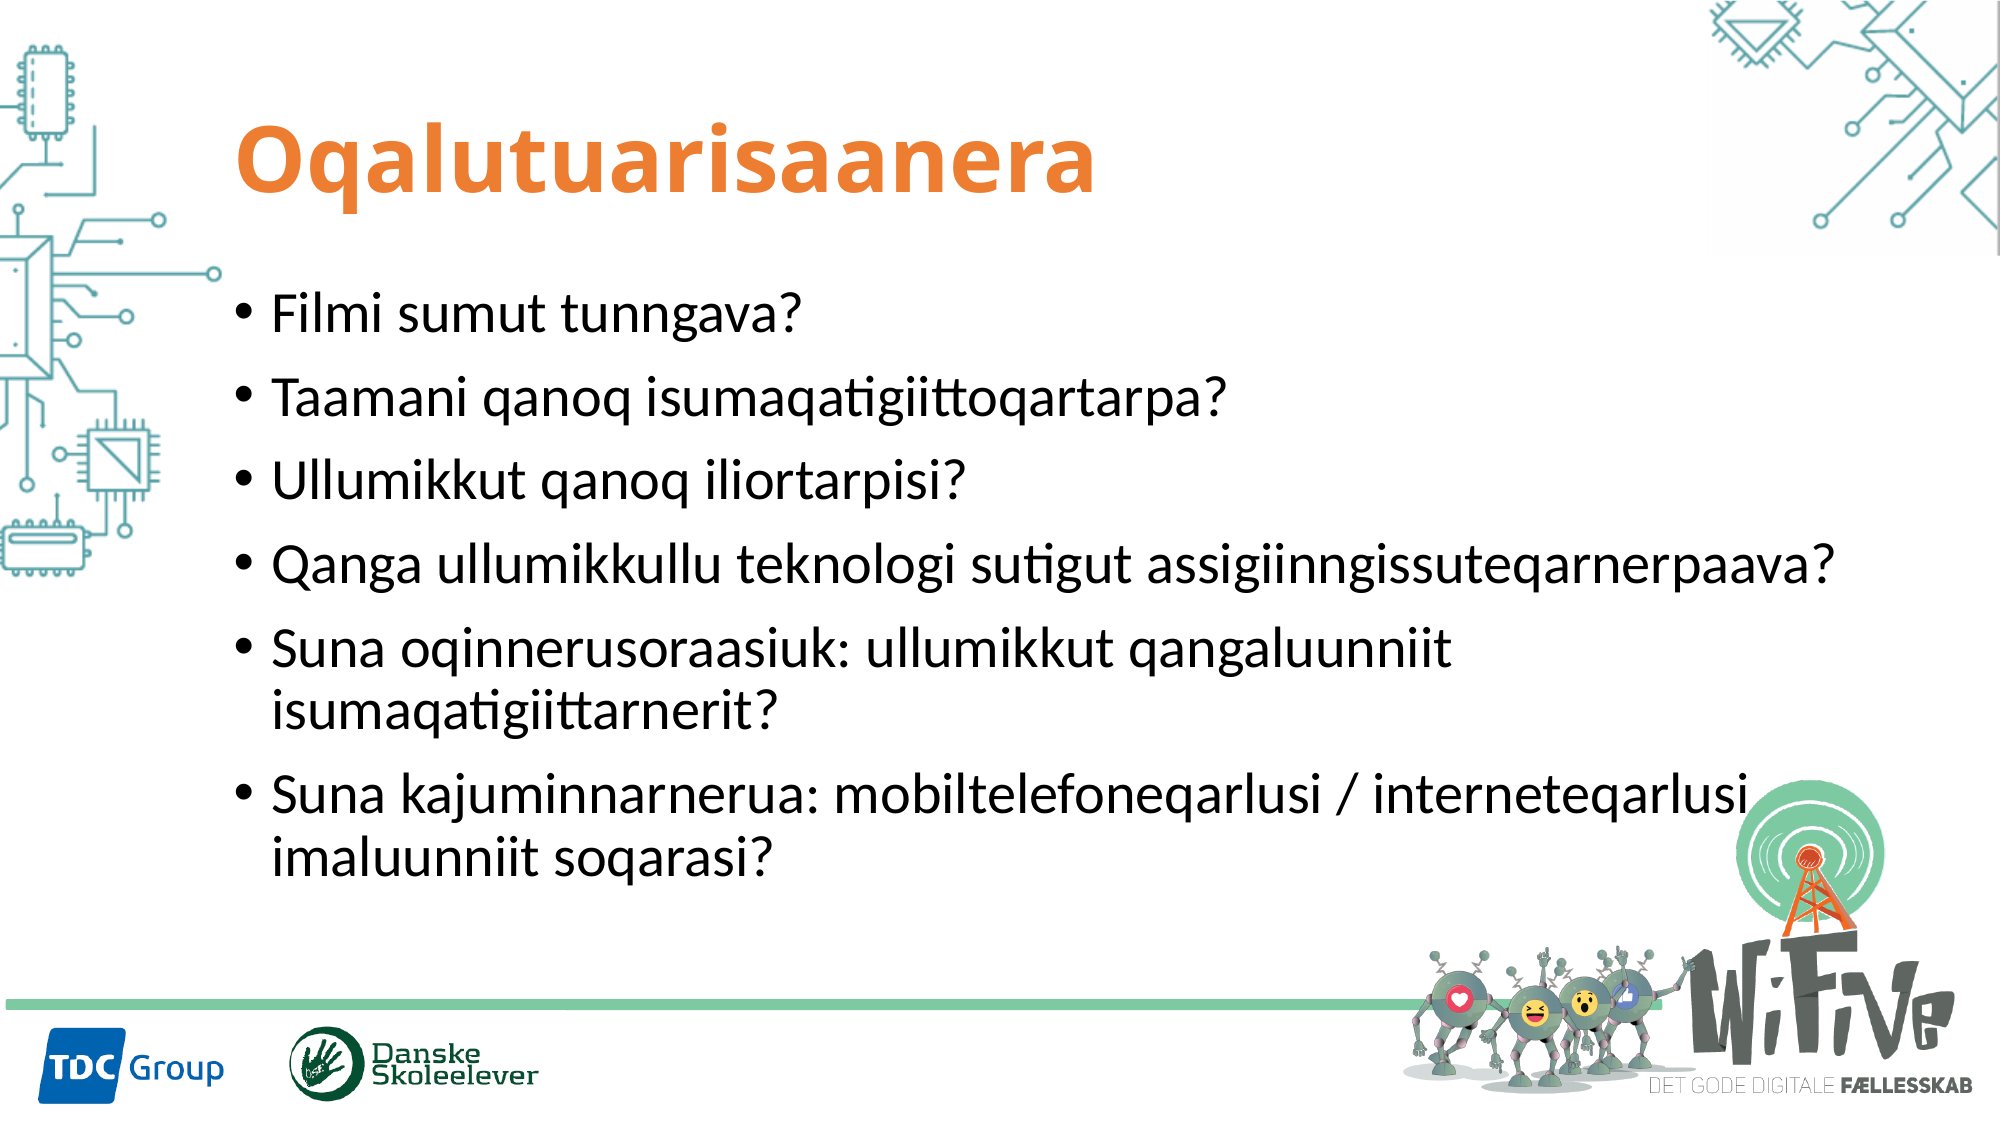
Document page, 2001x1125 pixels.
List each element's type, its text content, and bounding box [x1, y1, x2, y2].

picture [1341, 755, 1984, 1125]
picture [0, 1010, 566, 1116]
title Oqalutuarisaanera [218, 53, 1944, 272]
list Filmi sumut tunngava? Taamani qanoq isumaqatigiittoqartarpa? Ullumikkut qanoq iliortarpisi? Qanga ullumikkullu teknologi sutigut assigiinngissuteqarnerpaava? Suna oqinnerusoraasiuk: ullumikkut qangaluunniit isumaqatigiittarnerit? Suna kajuminnarnerua: mobiltelefoneqarlusi / interneteqarlusi imaluunniit soqarasi? [218, 274, 1944, 989]
picture [1708, 1, 1999, 255]
picture [0, 0, 233, 605]
